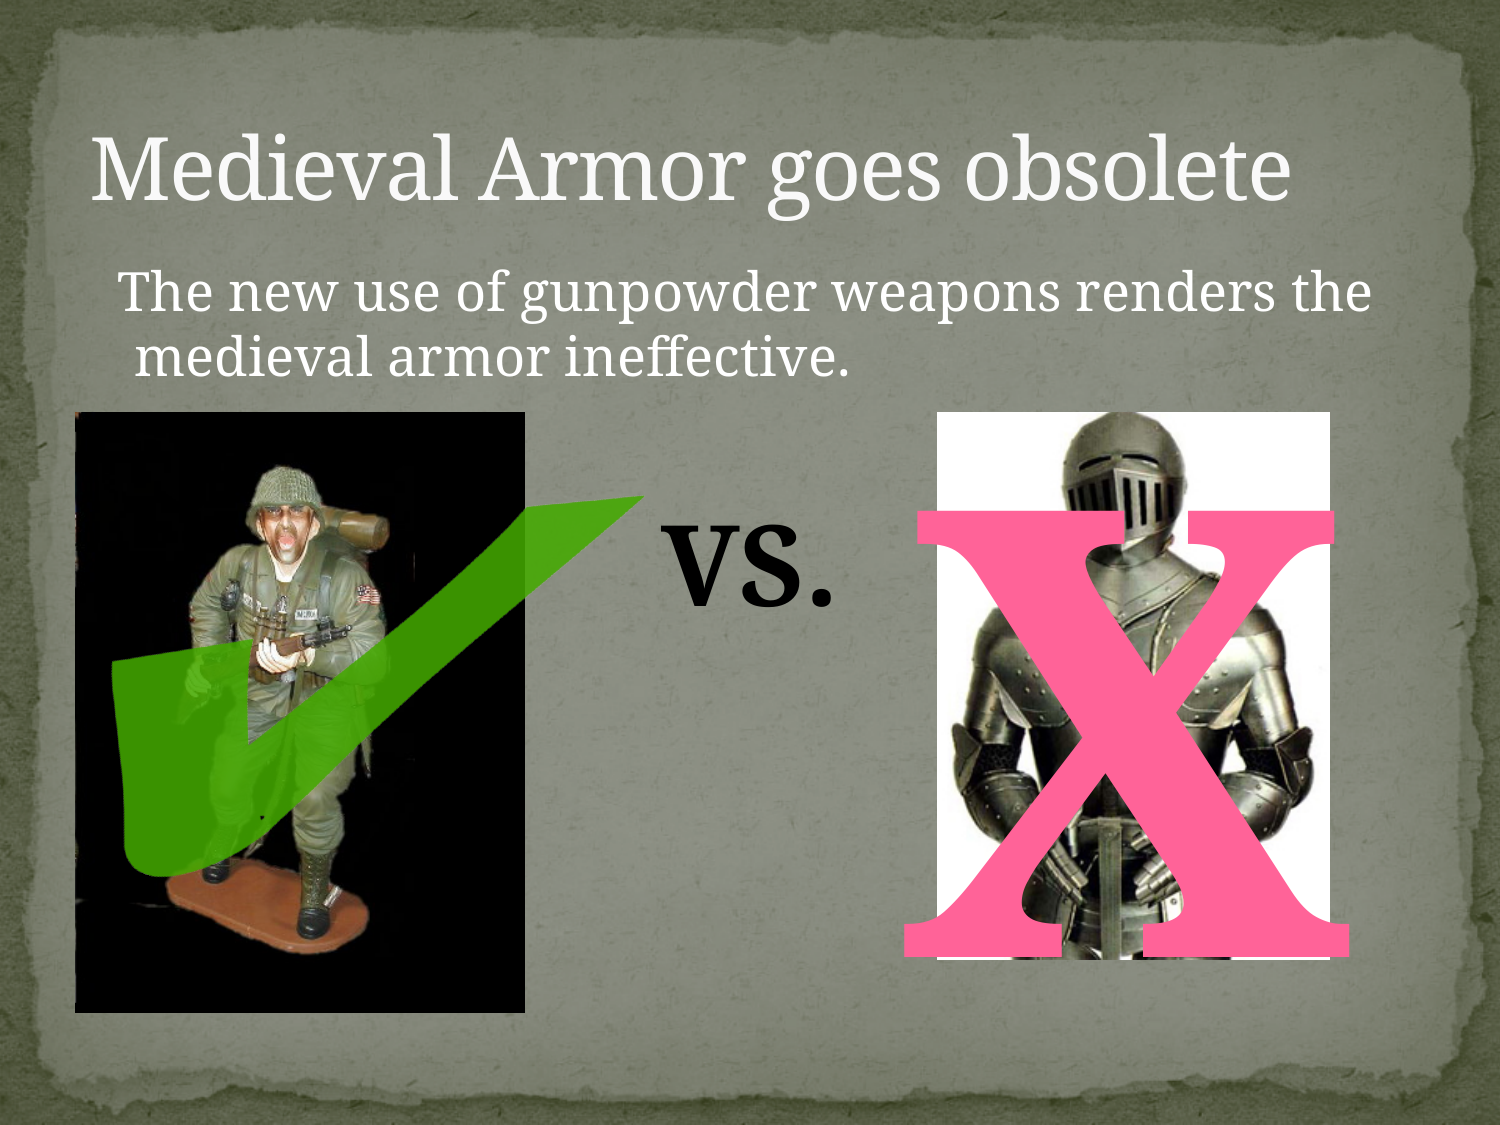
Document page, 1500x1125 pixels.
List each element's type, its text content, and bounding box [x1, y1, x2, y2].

picture [939, 414, 1329, 959]
text_box X [862, 324, 1392, 1090]
list The new use of gunpowder weapons renders the medieval armor ineffective. [75, 249, 1425, 1000]
text_box VS. [646, 486, 854, 637]
picture [51, 351, 644, 1013]
title Medieval Armor goes obsolete [74, 24, 1425, 225]
